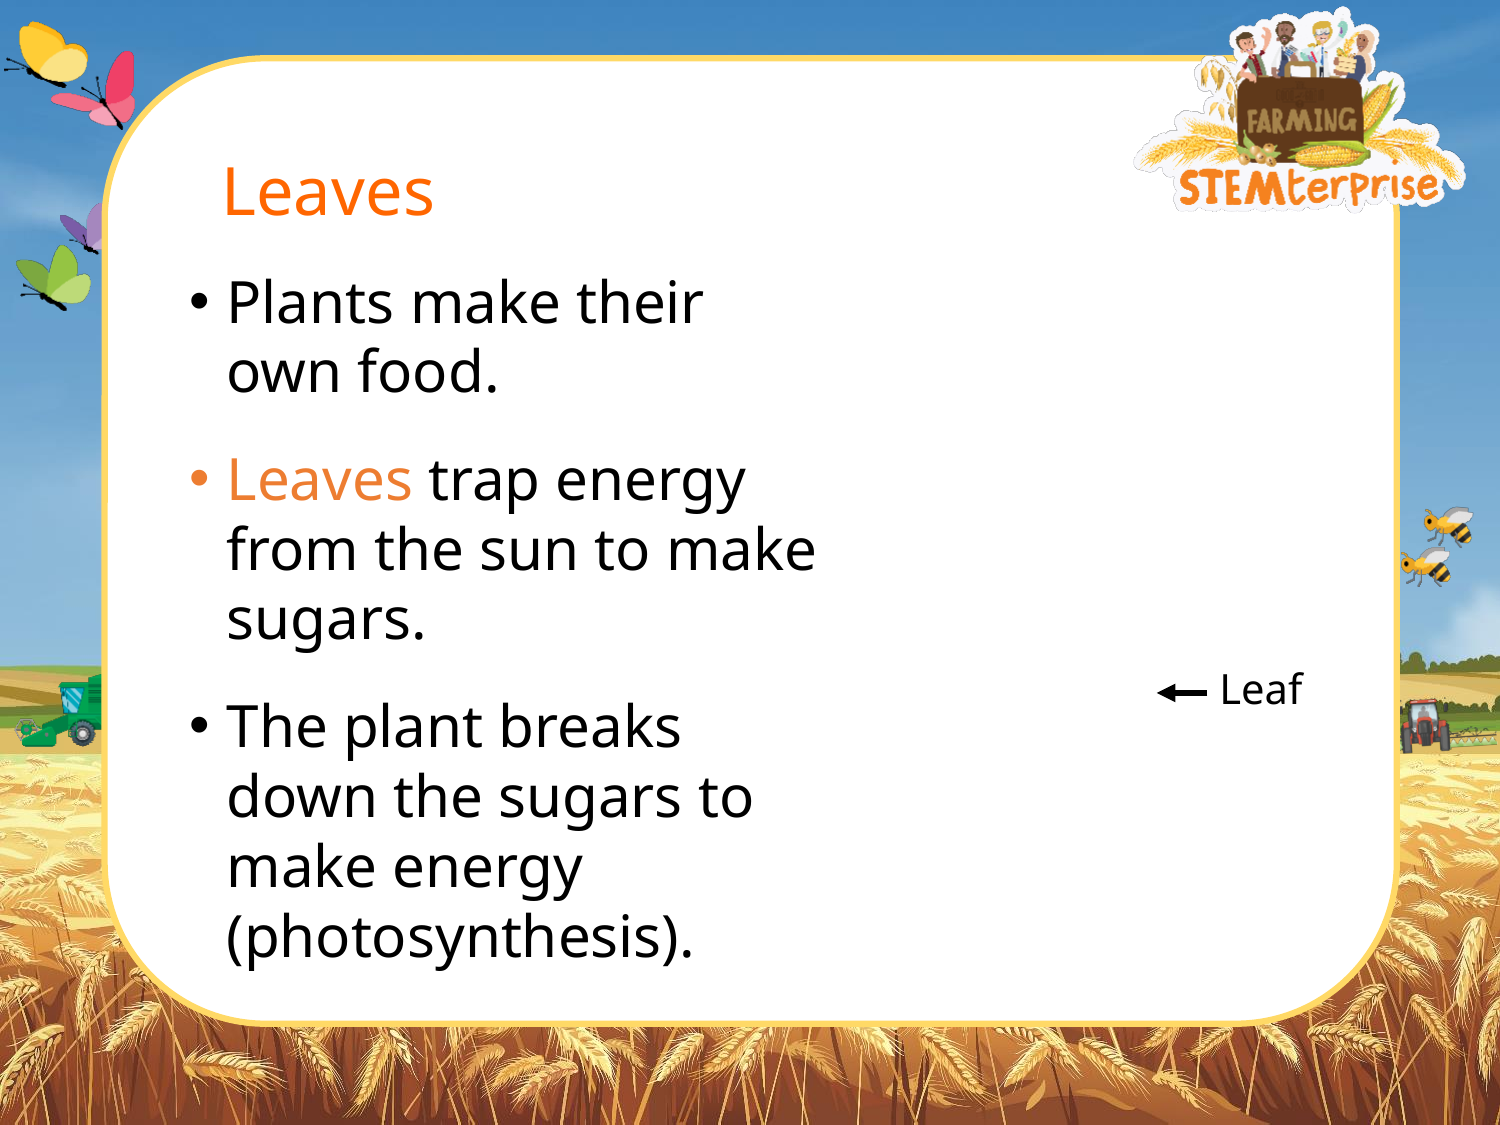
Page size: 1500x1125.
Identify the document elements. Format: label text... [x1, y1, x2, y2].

picture [0, 0, 1500, 1125]
title Leaves [206, 129, 1182, 258]
list Plants make their own food. Leaves trap energy from the sun to make sugars. The plant breaks down the sugars to make energy (photosynthesis). [174, 257, 721, 1027]
